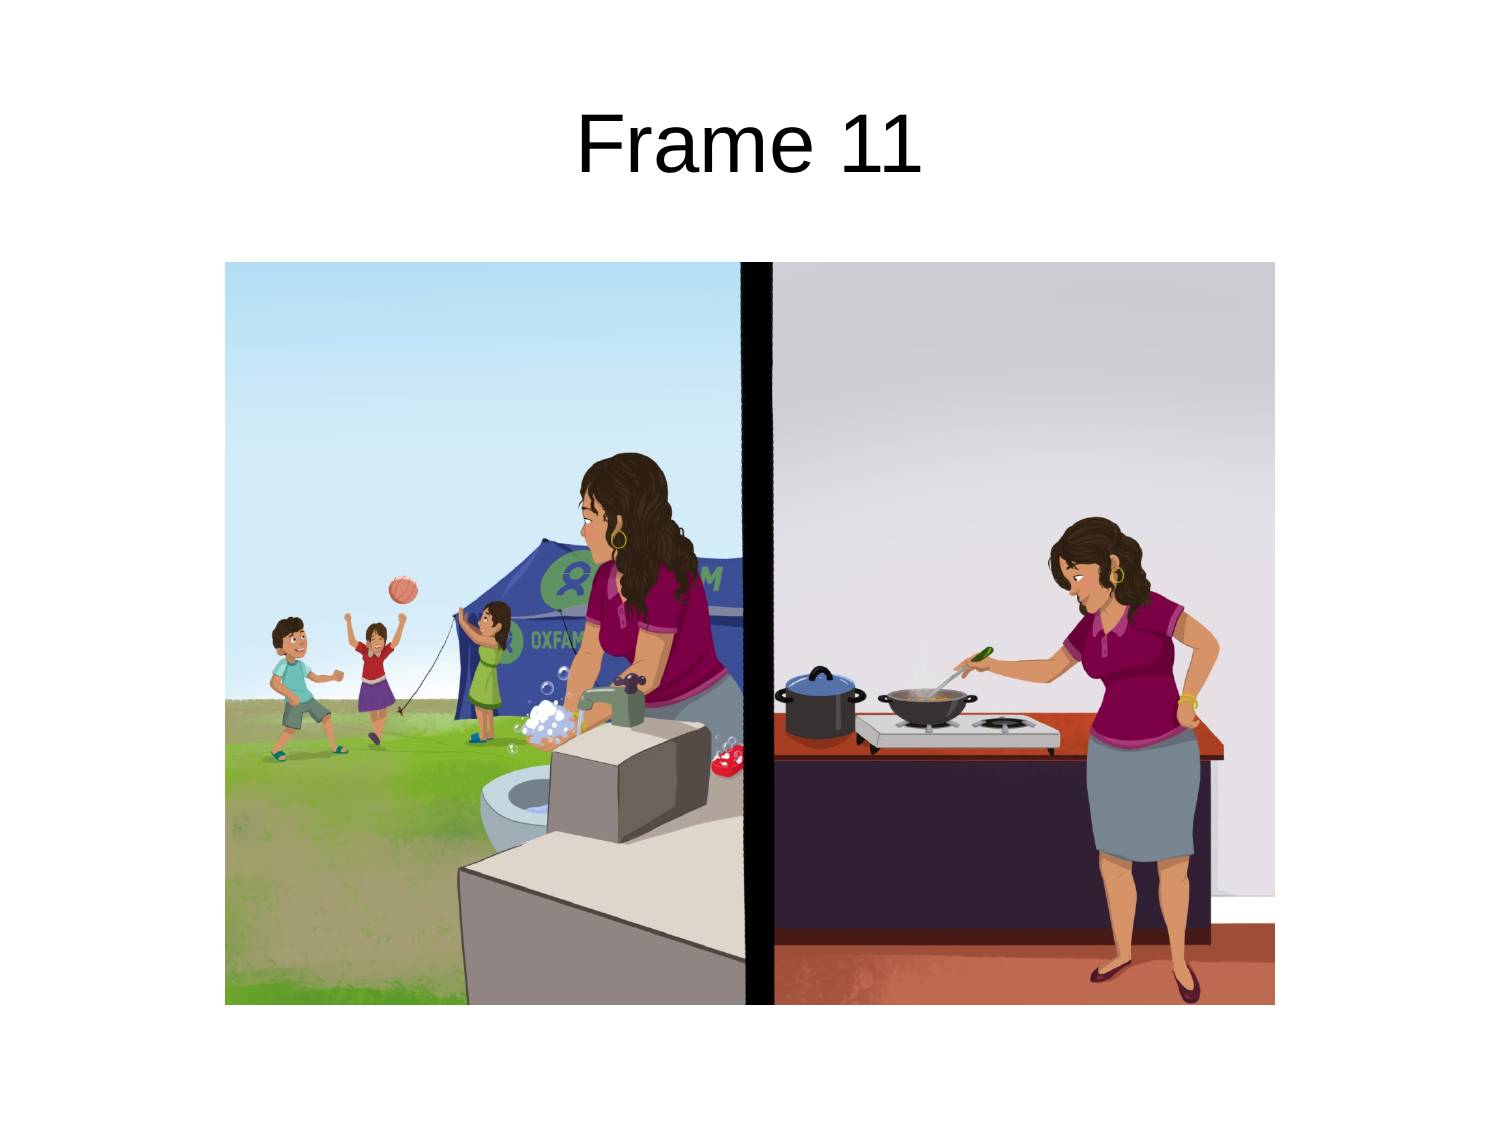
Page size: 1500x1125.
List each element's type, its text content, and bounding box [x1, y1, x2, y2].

title Frame 11 [75, 45, 1425, 233]
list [224, 262, 1275, 1006]
